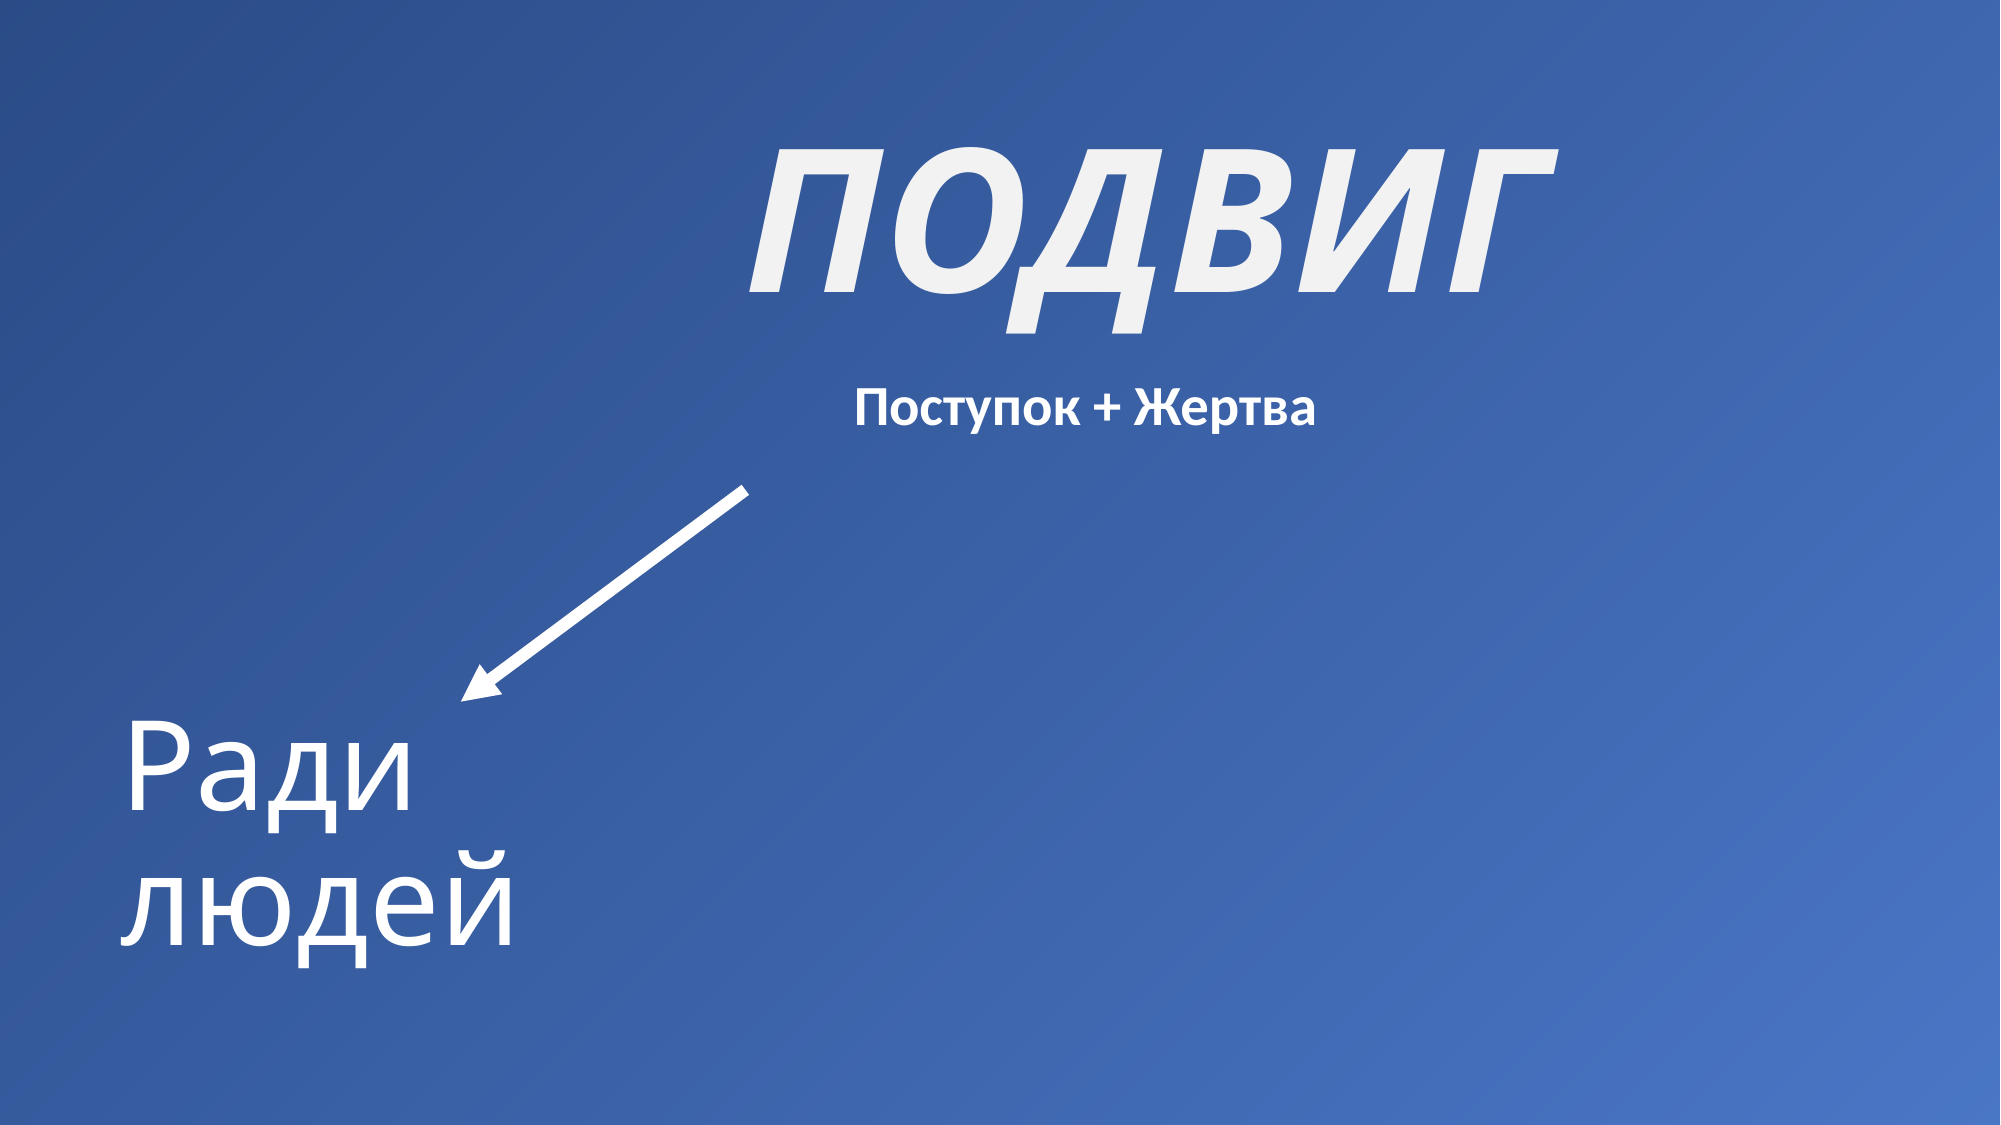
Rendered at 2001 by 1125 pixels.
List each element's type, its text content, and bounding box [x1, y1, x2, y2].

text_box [460, 489, 746, 702]
text_box ПОДВИГ [729, 31, 2000, 424]
list Поступок + Жертва [813, 369, 1358, 446]
title Ради людей [105, 718, 789, 956]
